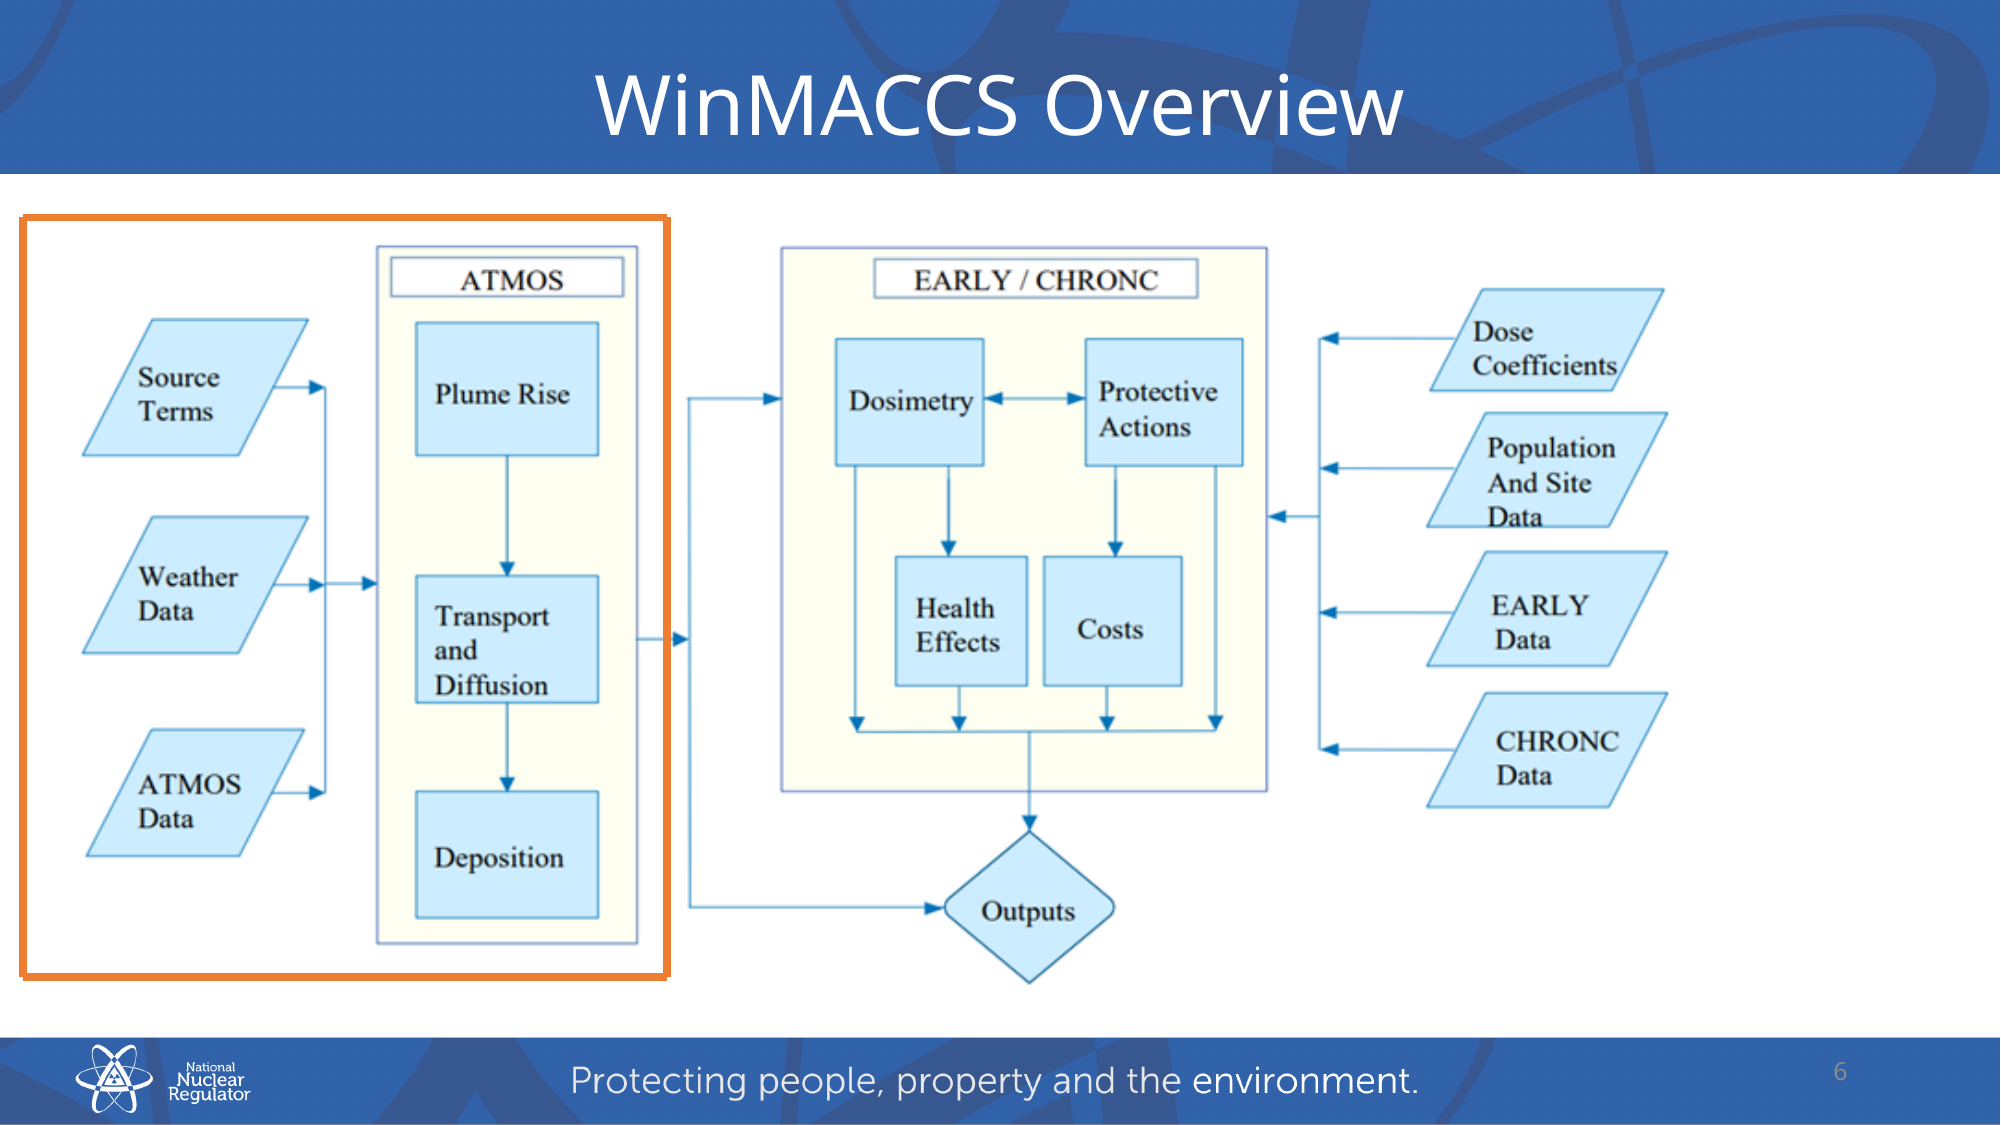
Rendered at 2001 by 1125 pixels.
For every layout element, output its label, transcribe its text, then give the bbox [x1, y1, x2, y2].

slide_number 6 [1412, 1042, 1863, 1103]
picture [0, 0, 2000, 1125]
title WinMACCS Overview [137, 0, 1863, 218]
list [44, 233, 1779, 994]
picture [27, 221, 663, 973]
